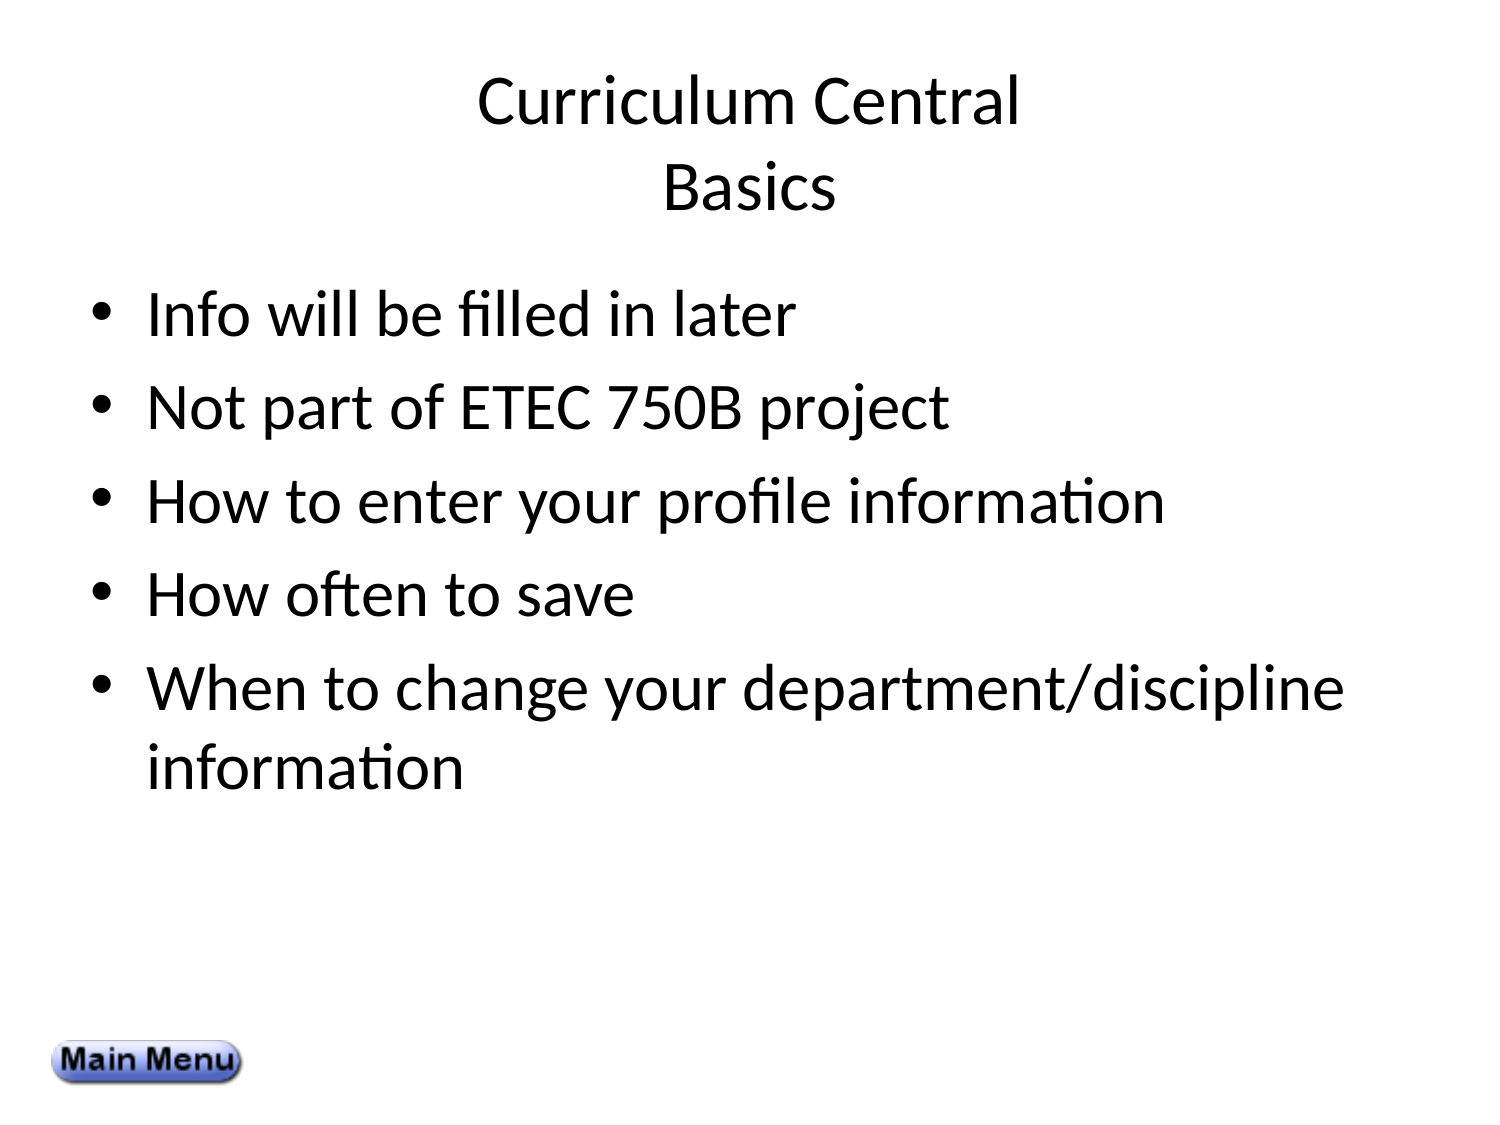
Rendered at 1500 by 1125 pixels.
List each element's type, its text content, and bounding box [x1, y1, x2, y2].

picture [49, 1039, 249, 1091]
title Curriculum Central Basics [75, 45, 1425, 233]
list Info will be filled in later Not part of ETEC 750B project How to enter your profile information How often to save When to change your department/discipline information [75, 262, 1425, 1005]
